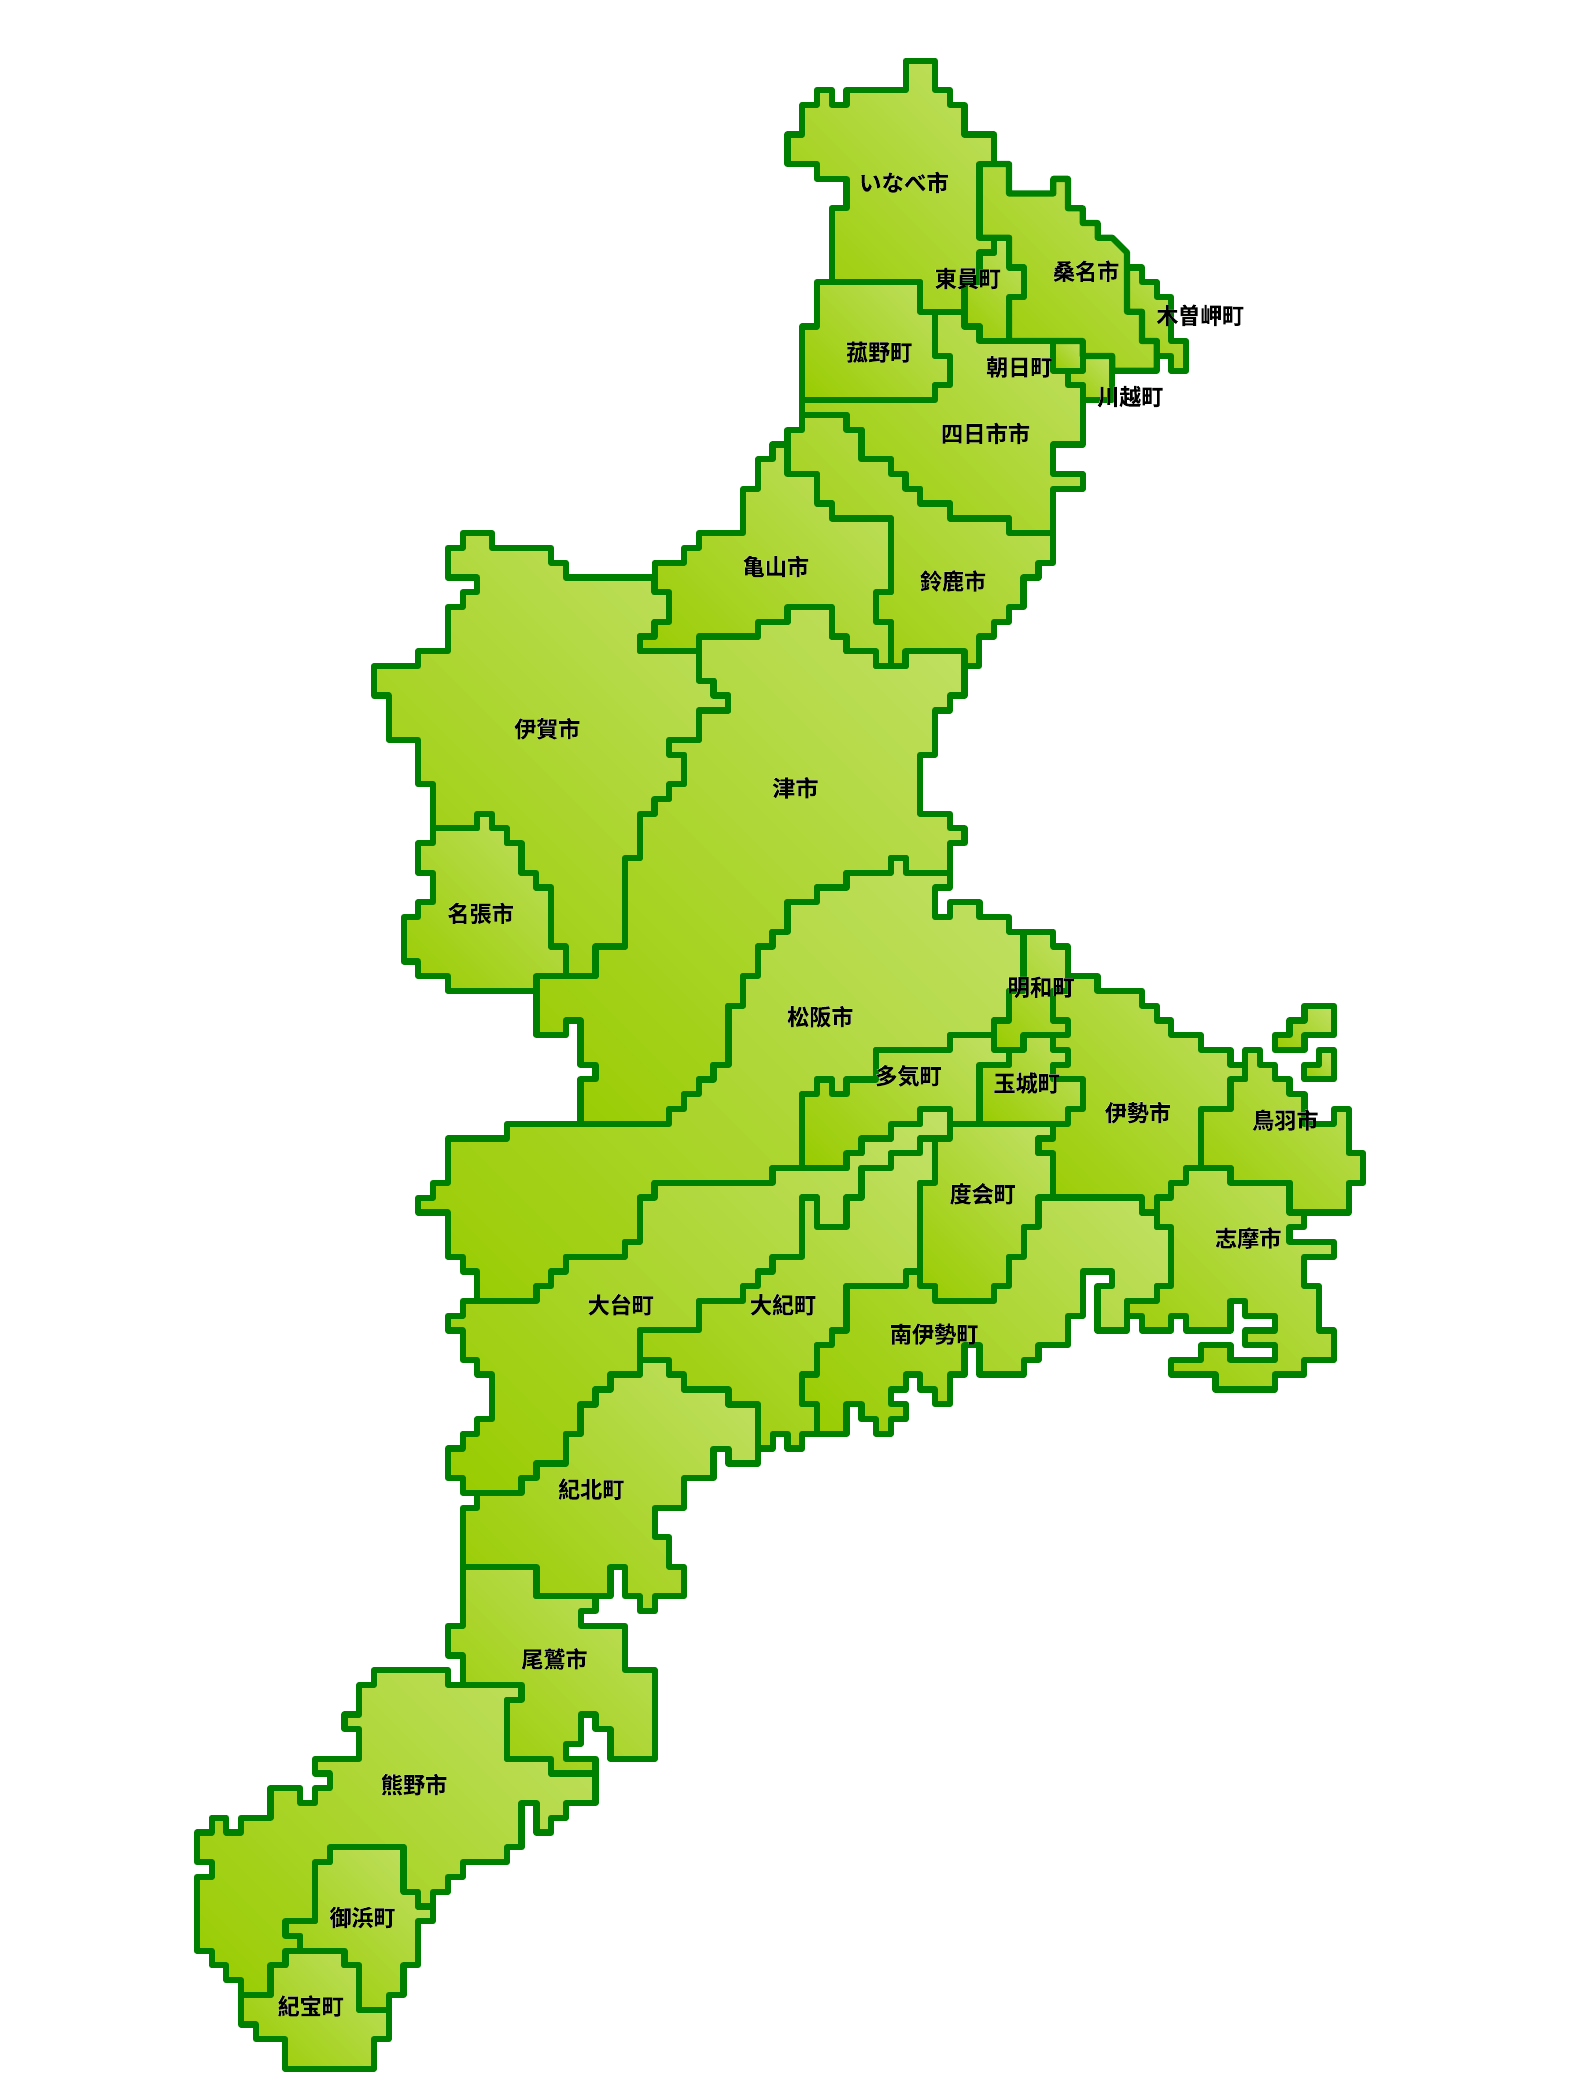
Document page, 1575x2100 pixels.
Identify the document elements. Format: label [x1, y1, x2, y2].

text_box [846, 340, 912, 364]
text_box [934, 267, 1001, 290]
text_box [787, 1005, 853, 1028]
text_box [521, 1647, 587, 1670]
text_box [513, 717, 580, 740]
text_box [919, 569, 986, 593]
text_box [890, 1322, 979, 1346]
text_box [196, 60, 1364, 2069]
text_box [329, 1906, 395, 1929]
text_box [942, 422, 1030, 445]
text_box [558, 1477, 624, 1501]
text_box [1104, 1101, 1171, 1124]
text_box [875, 1064, 942, 1087]
text_box [986, 355, 1052, 378]
text_box [1097, 385, 1163, 408]
text_box [949, 1182, 1016, 1205]
text_box [587, 1293, 654, 1316]
text_box [1252, 1108, 1318, 1132]
text_box [750, 1293, 816, 1316]
text_box [277, 1994, 344, 2018]
text_box [381, 1773, 447, 1796]
text_box [772, 776, 818, 799]
text_box [993, 1071, 1060, 1095]
text_box [860, 171, 949, 194]
text_box [1215, 1226, 1281, 1250]
text_box [1053, 259, 1119, 283]
text_box [1008, 975, 1075, 999]
text_box [1156, 304, 1244, 327]
text_box [447, 902, 514, 925]
text_box [742, 555, 809, 578]
